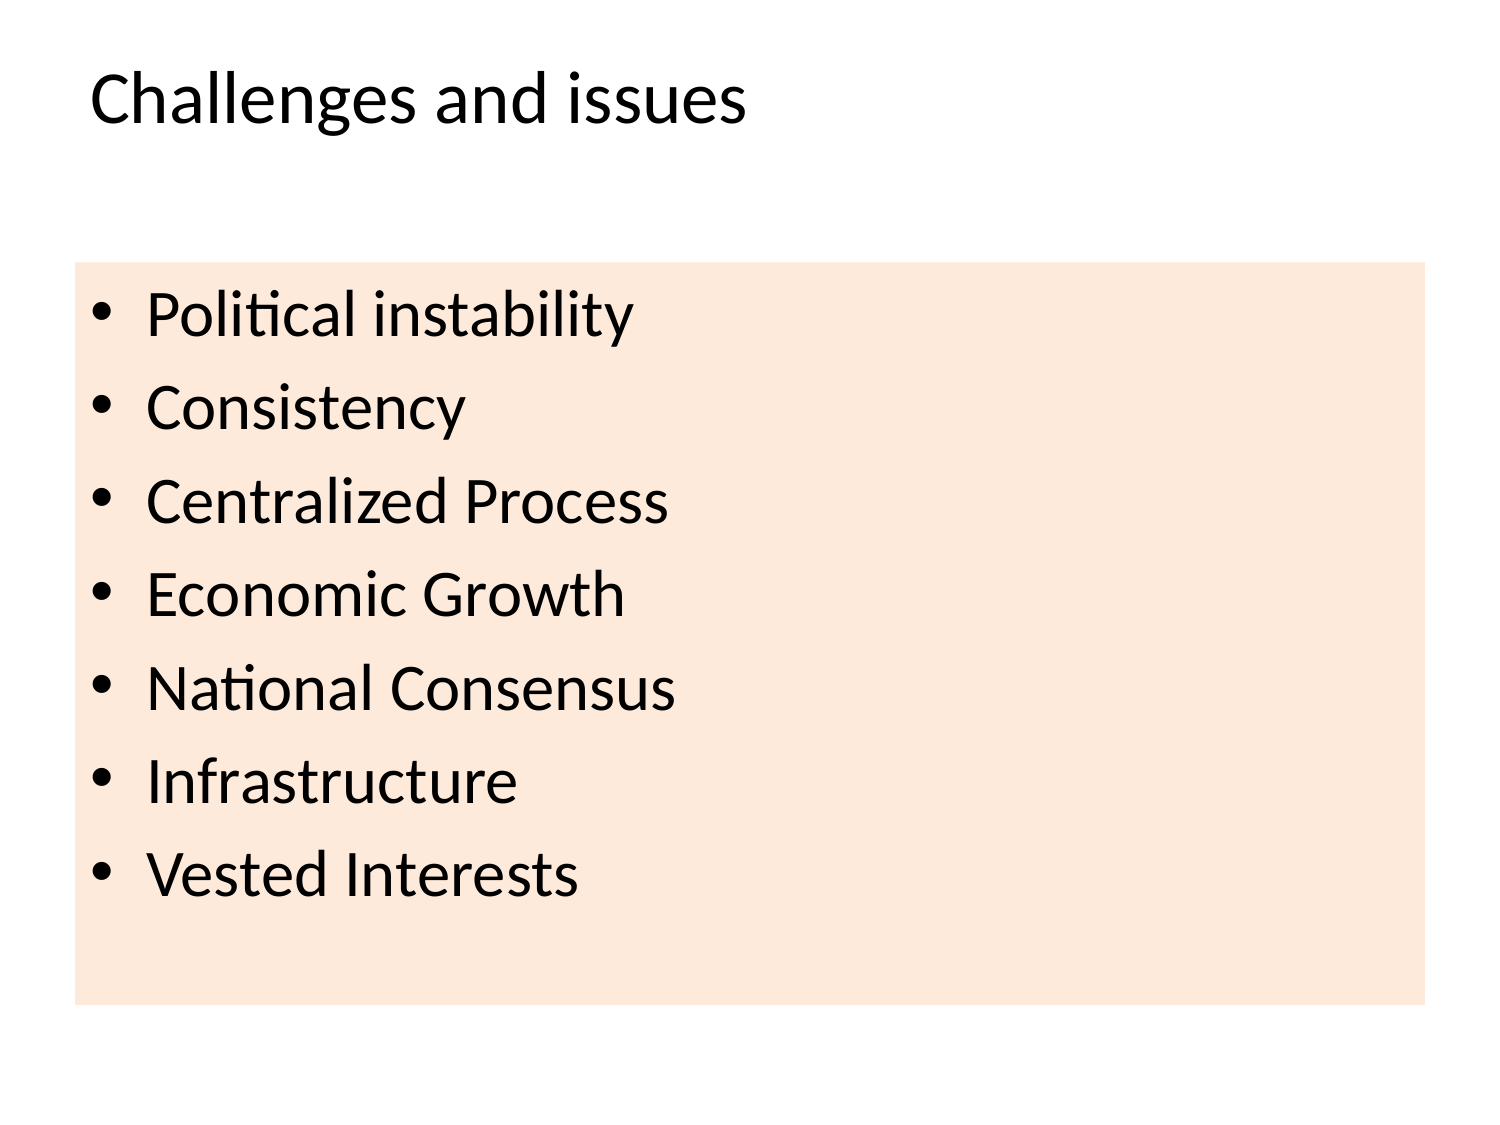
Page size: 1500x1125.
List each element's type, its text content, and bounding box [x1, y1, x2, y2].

title Challenges and issues [75, 45, 1425, 233]
list Political instability Consistency Centralized Process Economic Growth National Consensus Infrastructure Vested Interests [75, 262, 1425, 1005]
